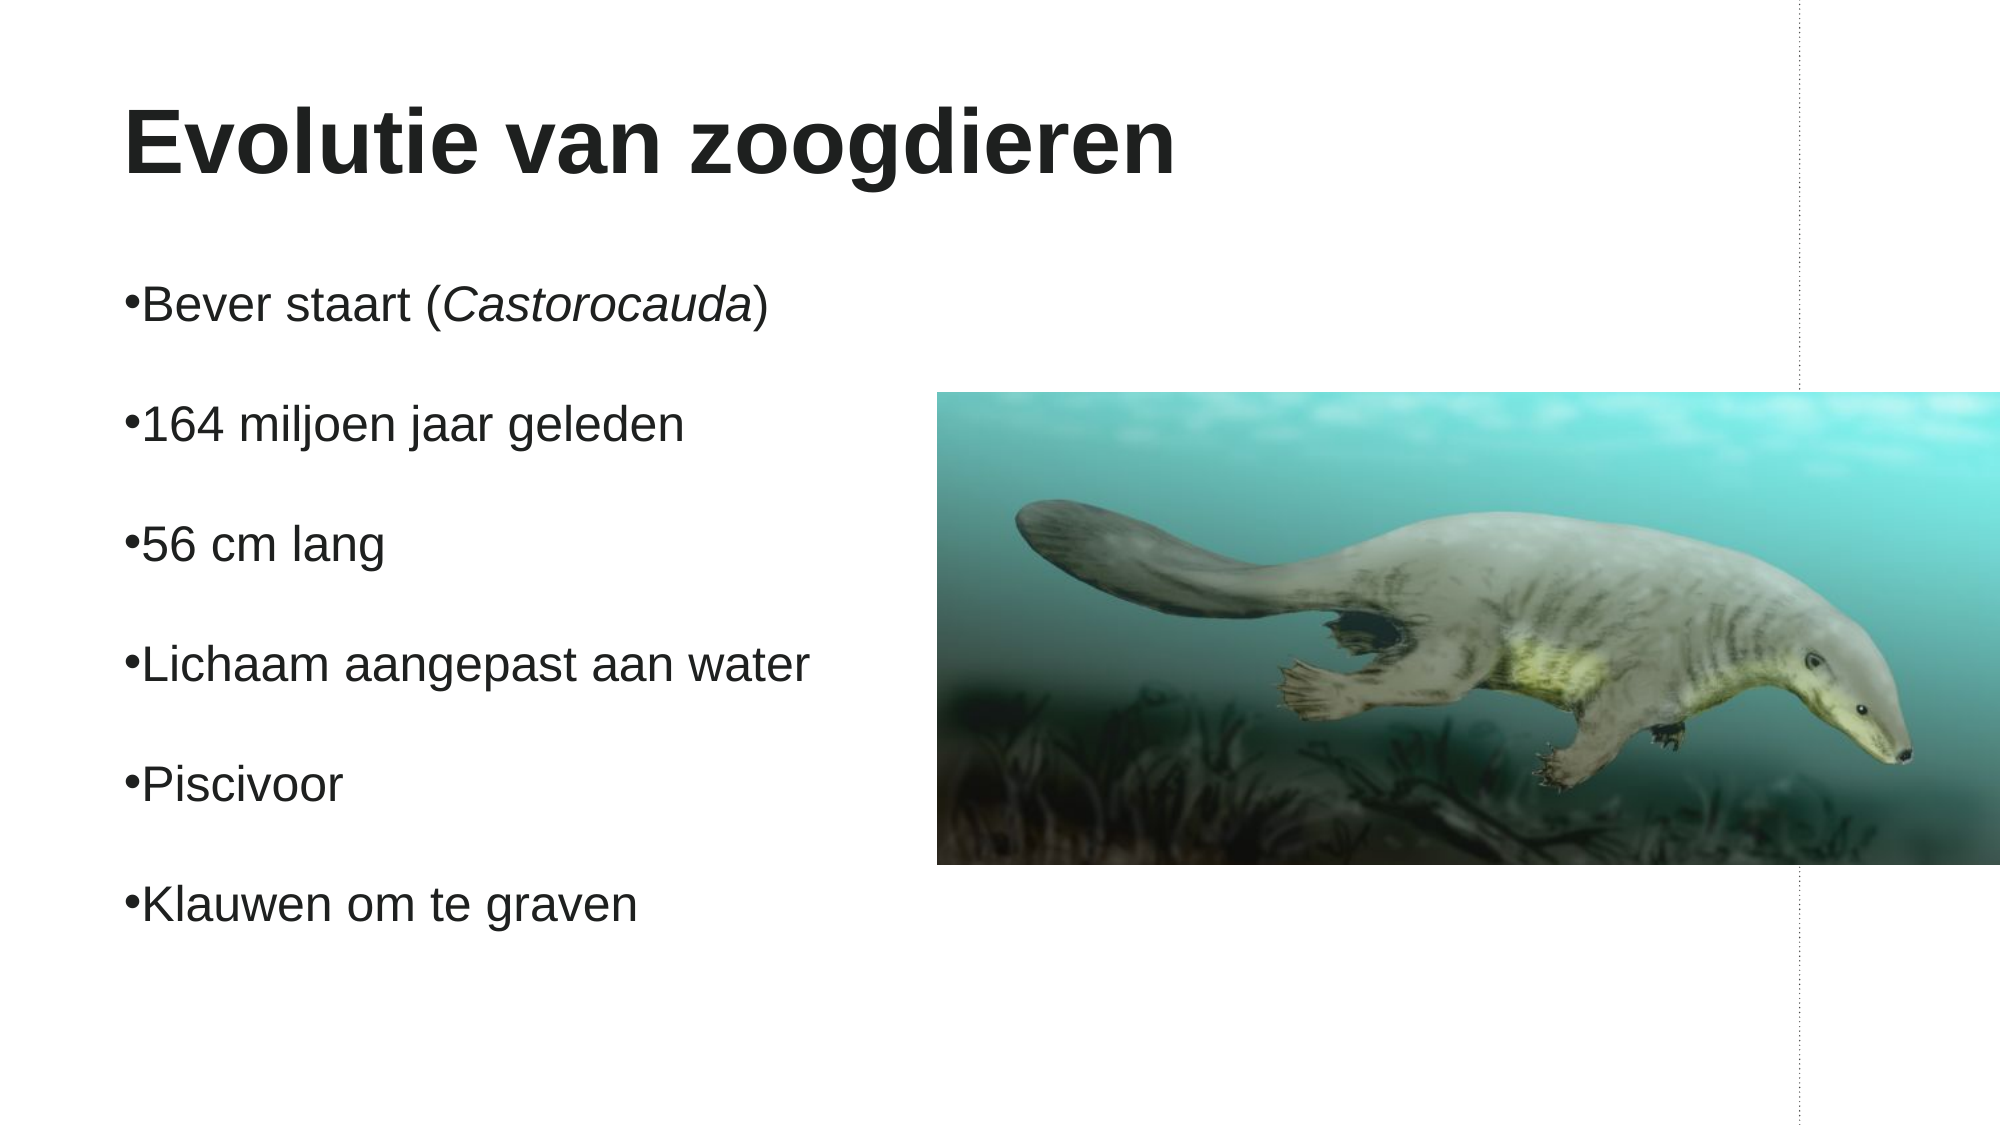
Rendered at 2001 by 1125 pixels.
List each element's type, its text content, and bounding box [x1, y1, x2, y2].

picture [936, 0, 2001, 1125]
list Bever staart (Castorocauda) 164 miljoen jaar geleden 56 cm lang Lichaam aangepast aan water Piscivoor Klauwen om te graven [124, 271, 1394, 986]
title Evolutie van zoogdieren [124, 94, 1607, 272]
